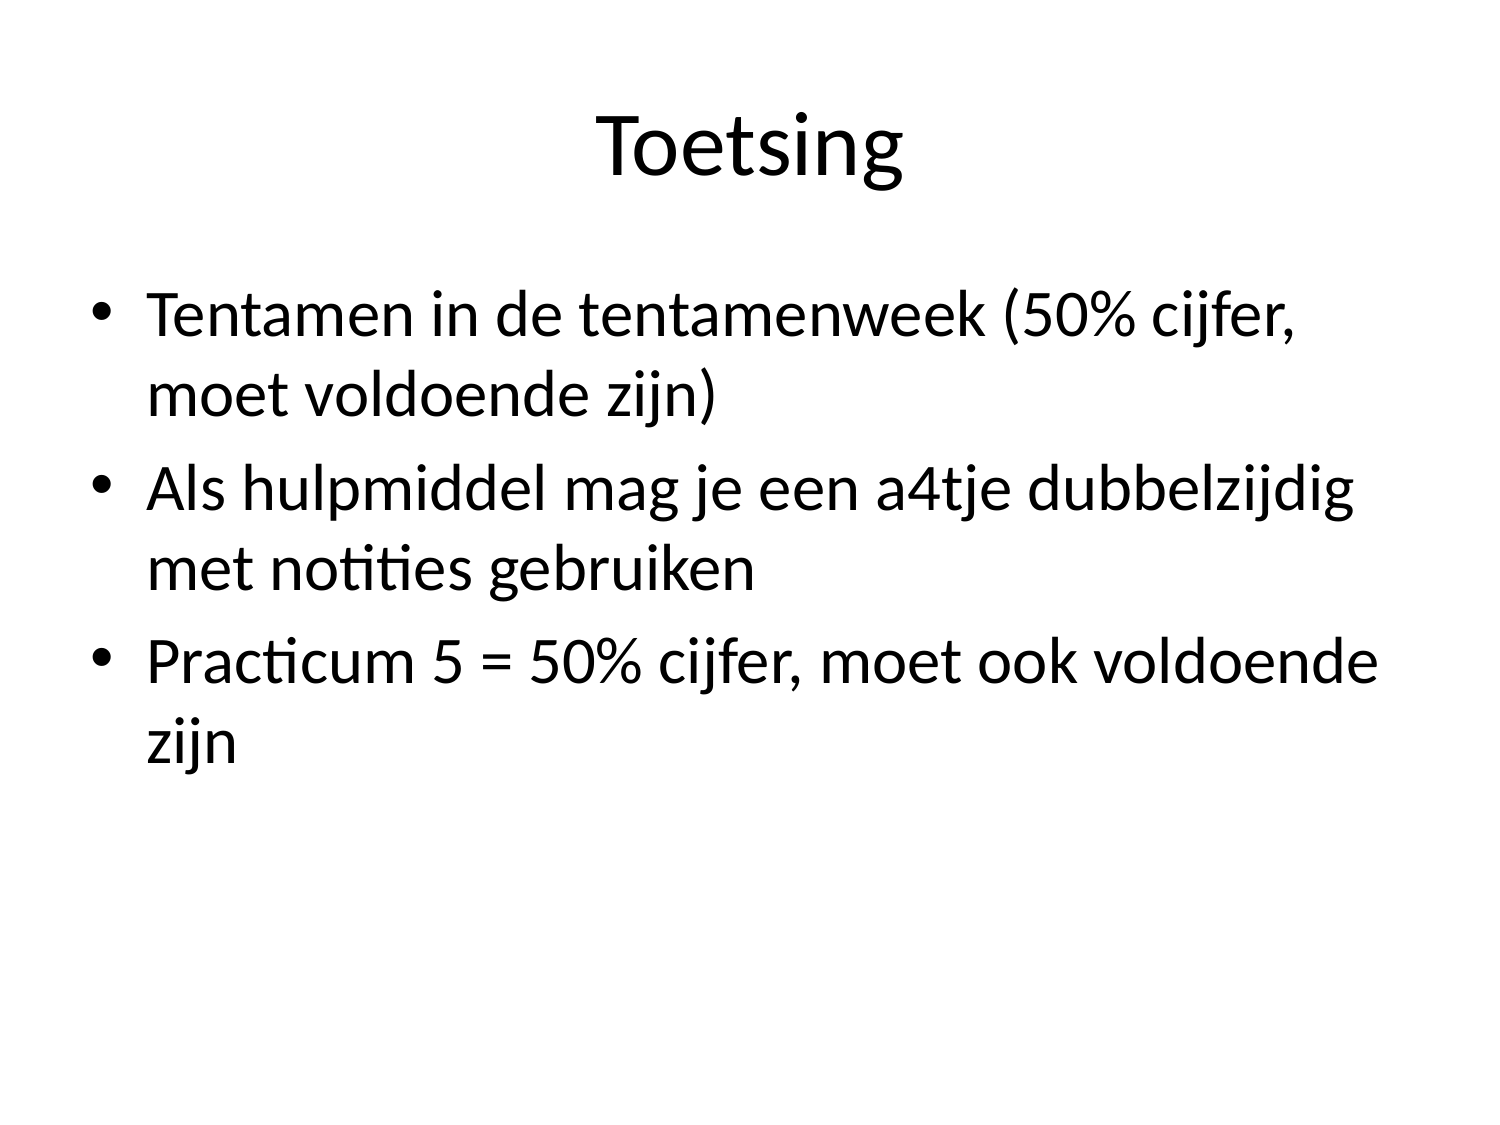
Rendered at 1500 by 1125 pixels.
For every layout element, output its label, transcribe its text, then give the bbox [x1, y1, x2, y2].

title Toetsing [75, 45, 1425, 233]
list Tentamen in de tentamenweek (50% cijfer, moet voldoende zijn) Als hulpmiddel mag je een a4tje dubbelzijdig met notities gebruiken Practicum 5 = 50% cijfer, moet ook voldoende zijn [75, 262, 1425, 1005]
